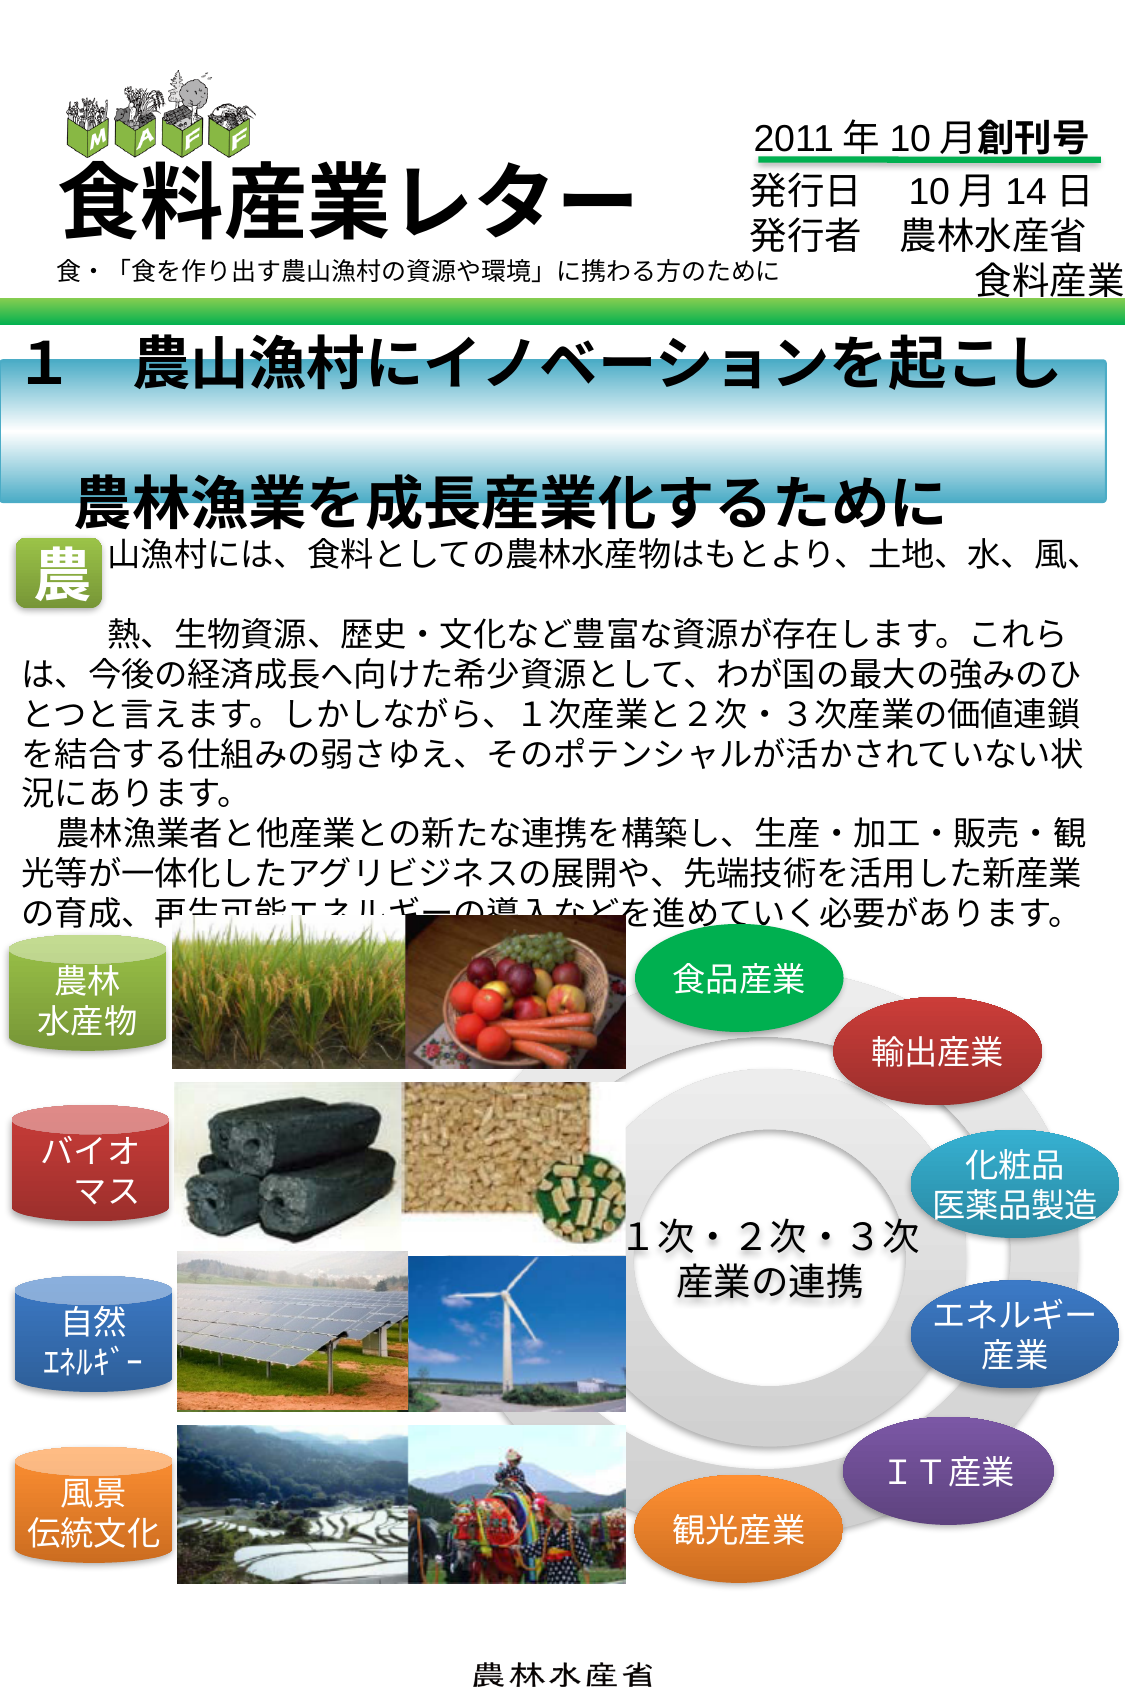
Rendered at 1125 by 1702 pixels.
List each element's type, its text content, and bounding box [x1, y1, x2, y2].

text_box 食料産業レター [42, 141, 738, 248]
text_box [632, 1434, 874, 1528]
text_box 輸出産業 [832, 996, 1043, 1106]
picture [473, 1662, 652, 1687]
text_box 自然 ｴﾈﾙｷﾞｰ [14, 1275, 161, 1392]
text_box 農 [15, 537, 102, 609]
text_box 農林 水産物 [8, 934, 167, 1051]
picture [66, 70, 256, 158]
picture [176, 1425, 626, 1584]
text_box 風景 伝統文化 [14, 1445, 171, 1564]
picture [166, 1082, 626, 1412]
picture [172, 915, 626, 1069]
text_box １次・２次・３次 産業の連携 [631, 1068, 968, 1448]
text_box [0, 298, 734, 325]
text_box 山漁村には、食料としての農林水産物はもとより、土地、水、風、 熱、生物資源、歴史・文化など豊富な資源が存在します。これらは、今後の経済成長へ向けた希少資源として、わが国の最大の強みのひとつと言えます。しかしながら、１次産業と２次・３次産業の価値連鎖を結合する仕組みの弱さゆえ、そのポテンシャルが活かされていない状況にあります。 農林漁業者と他産業との新たな連携を構築し、生産・加工・販売・観光等が一体化したアグリビジネスの展開や、先端技術を活用した新産業の育成、再生可能エネルギーの導入などを進めていく必要があります。 [0, 525, 1125, 940]
text_box 化粧品 医薬品製造 [910, 1129, 1121, 1239]
text_box [631, 999, 727, 1072]
text_box バイオ マス [11, 1105, 168, 1222]
text_box 食品産業 [634, 923, 845, 1033]
text_box 観光産業 [633, 1474, 844, 1584]
text_box [773, 978, 905, 1046]
text_box 2011年10月創刊号 [738, 106, 1105, 167]
text_box 発行日 10月14日 発行者 農林水産省 食料産業局 [734, 159, 1125, 355]
text_box ＩＴ産業 [842, 1416, 1055, 1526]
text_box エネルギー 産業 [910, 1279, 1121, 1390]
text_box [923, 1388, 1037, 1427]
text_box １ 農山漁村にイノベーションを起こし 農林漁業を成長産業化するために [0, 360, 1106, 503]
text_box 食・「食を作り出す農山漁村の資源や環境」に携わる方のために [42, 248, 797, 293]
text_box [952, 1092, 1050, 1134]
text_box [1008, 1237, 1080, 1289]
